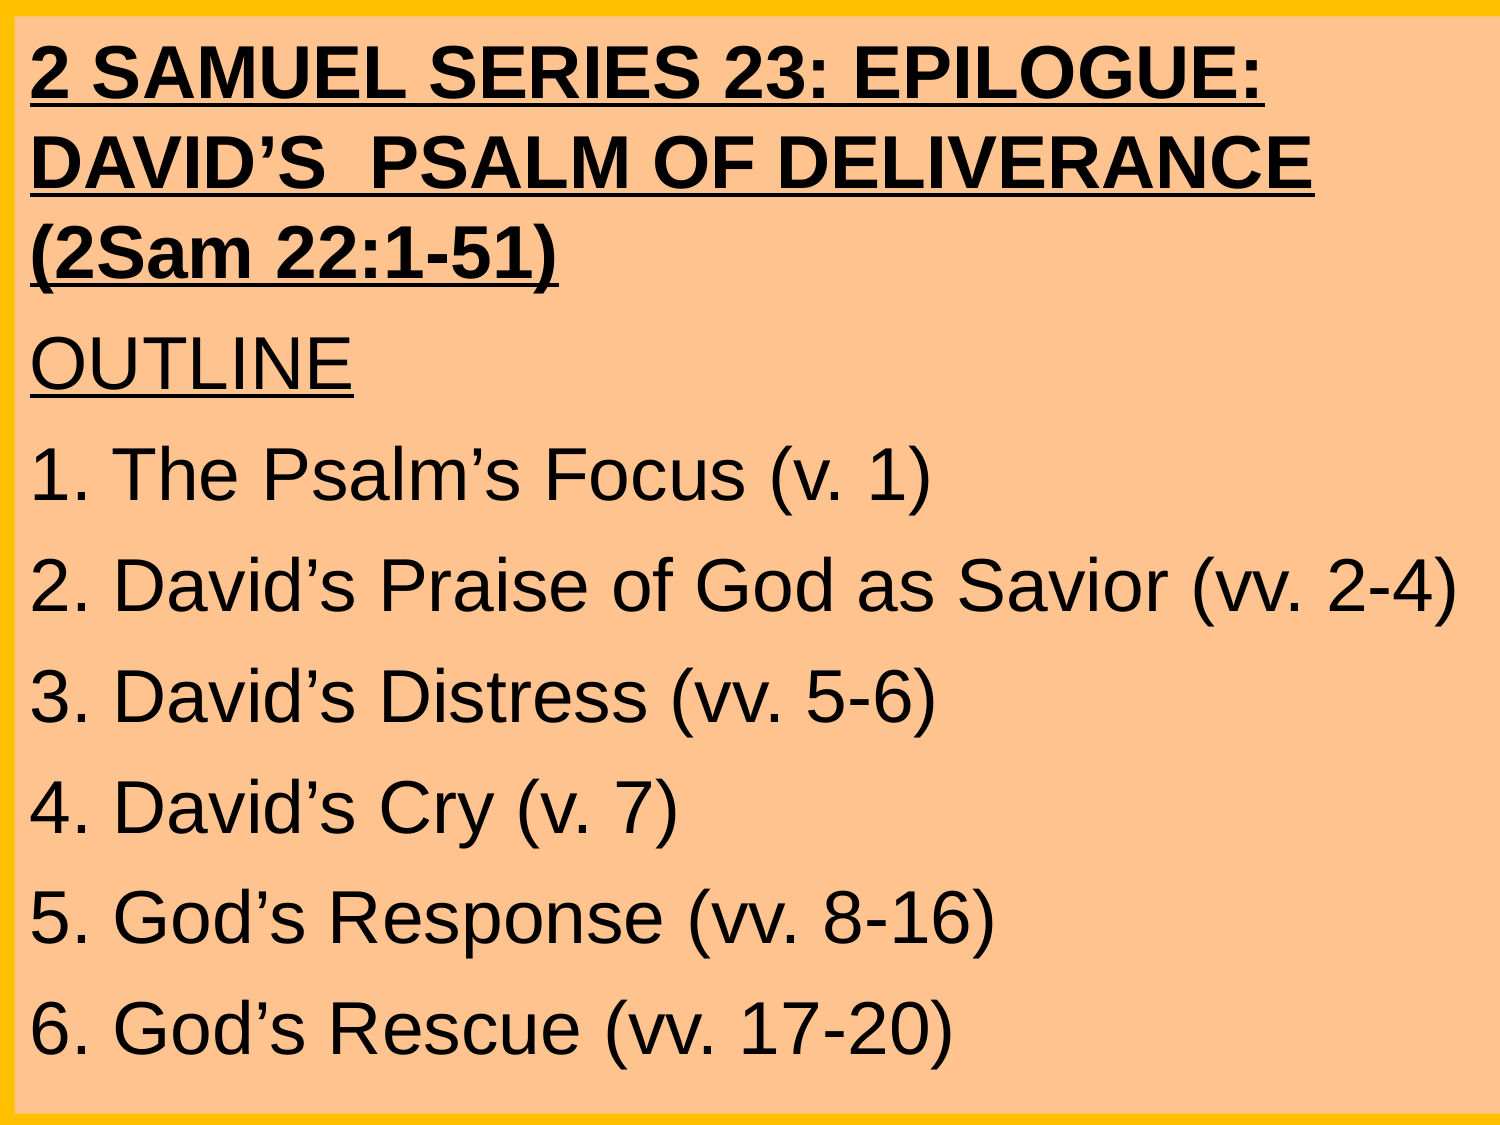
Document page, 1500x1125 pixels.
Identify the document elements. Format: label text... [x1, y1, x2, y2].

subtitle 2 SAMUEL SERIES 23: EPILOGUE: DAVID’S PSALM OF DELIVERANCE (2Sam 22:1-51) OUTLINE 1. The Psalm’s Focus (v. 1) 2. David’s Praise of God as Savior (vv. 2-4) 3. David’s Distress (vv. 5-6) 4. David’s Cry (v. 7) 5. God’s Response (vv. 8-16) 6. God’s Rescue (vv. 17-20) [14, 16, 1500, 1114]
